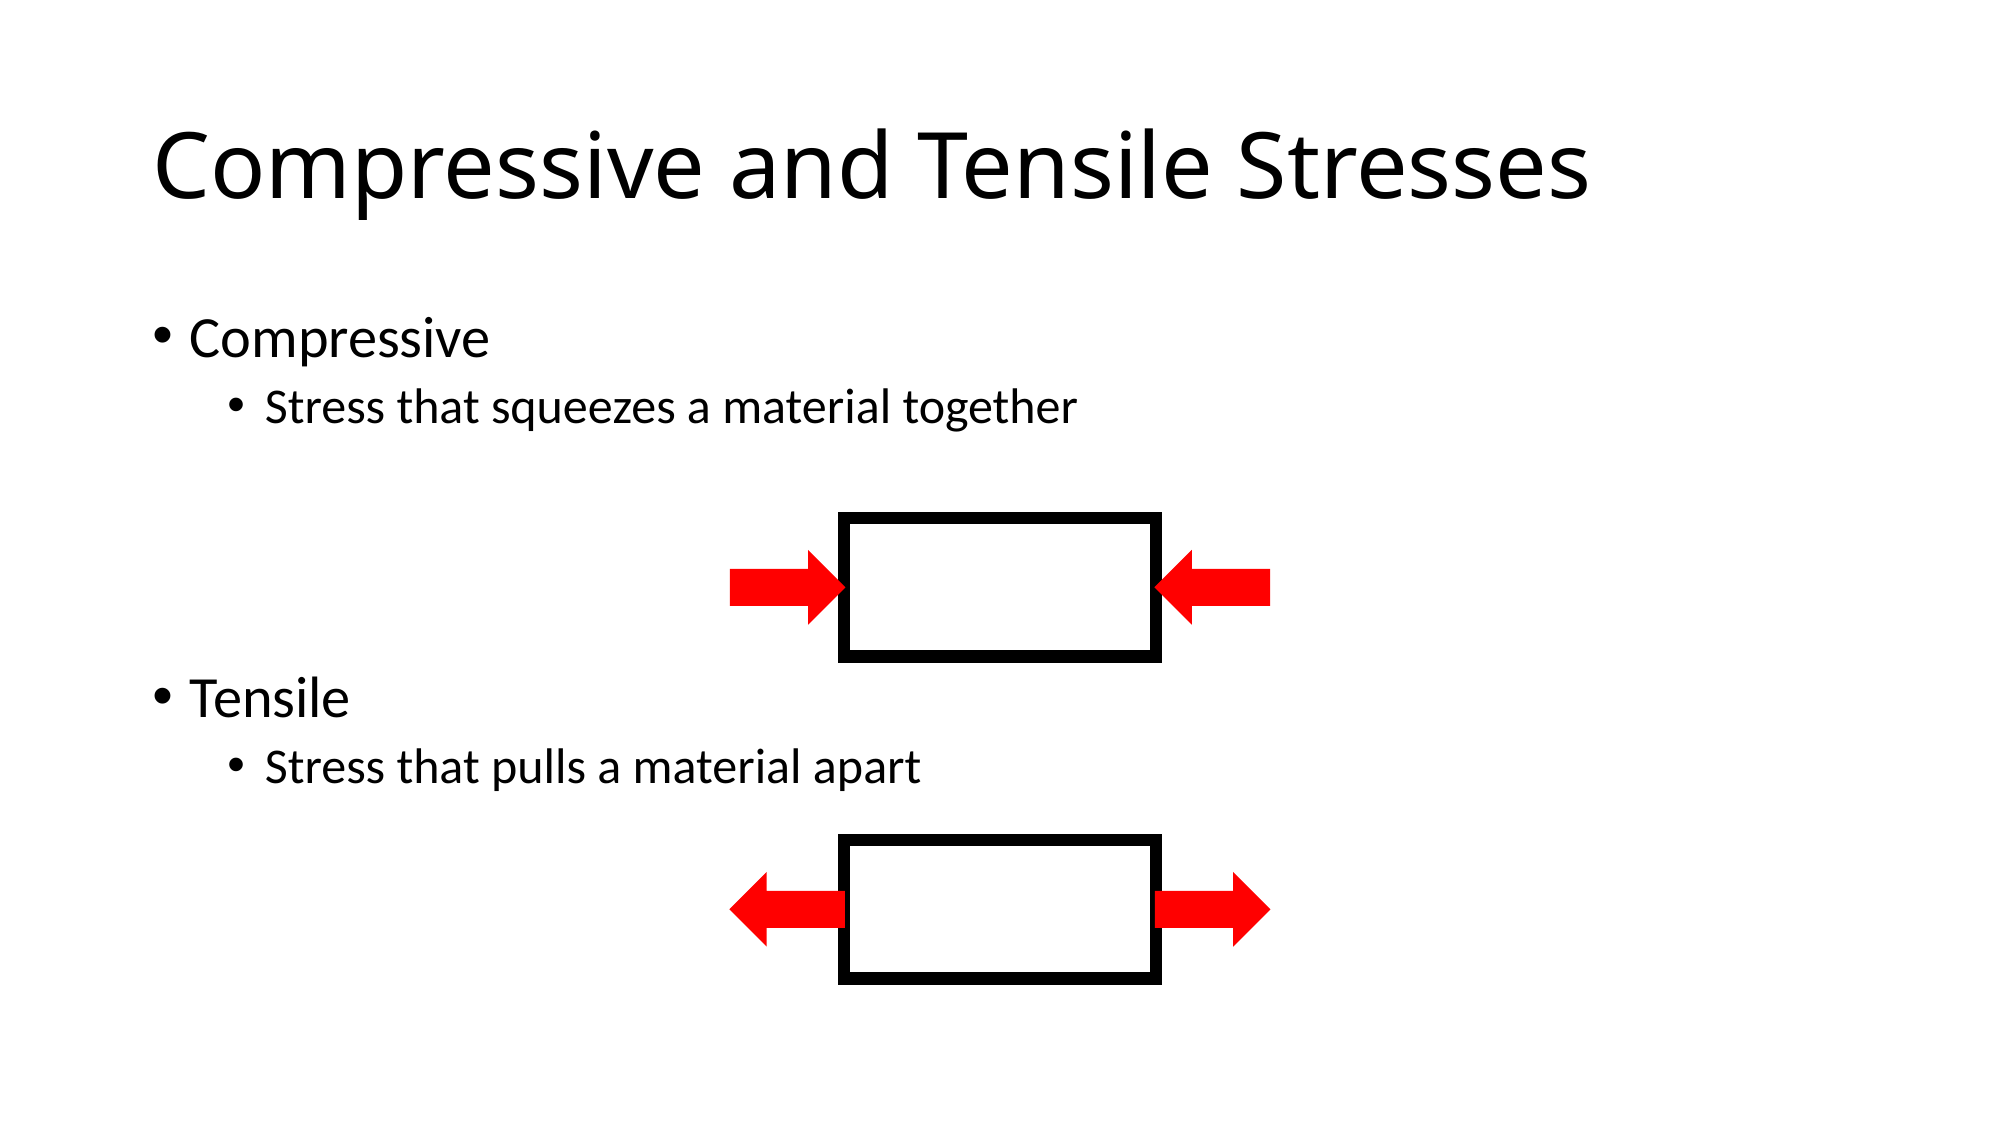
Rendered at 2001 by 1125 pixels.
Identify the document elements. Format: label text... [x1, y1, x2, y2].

text_box [843, 839, 1157, 979]
title Compressive and Tensile Stresses [137, 59, 1863, 278]
text_box [1154, 549, 1271, 625]
text_box [729, 871, 845, 947]
text_box [843, 517, 1157, 657]
list Compressive Stress that squeezes a material together Tensile Stress that pulls a material apart [137, 299, 1863, 1014]
text_box [729, 549, 846, 625]
text_box [1154, 871, 1271, 947]
